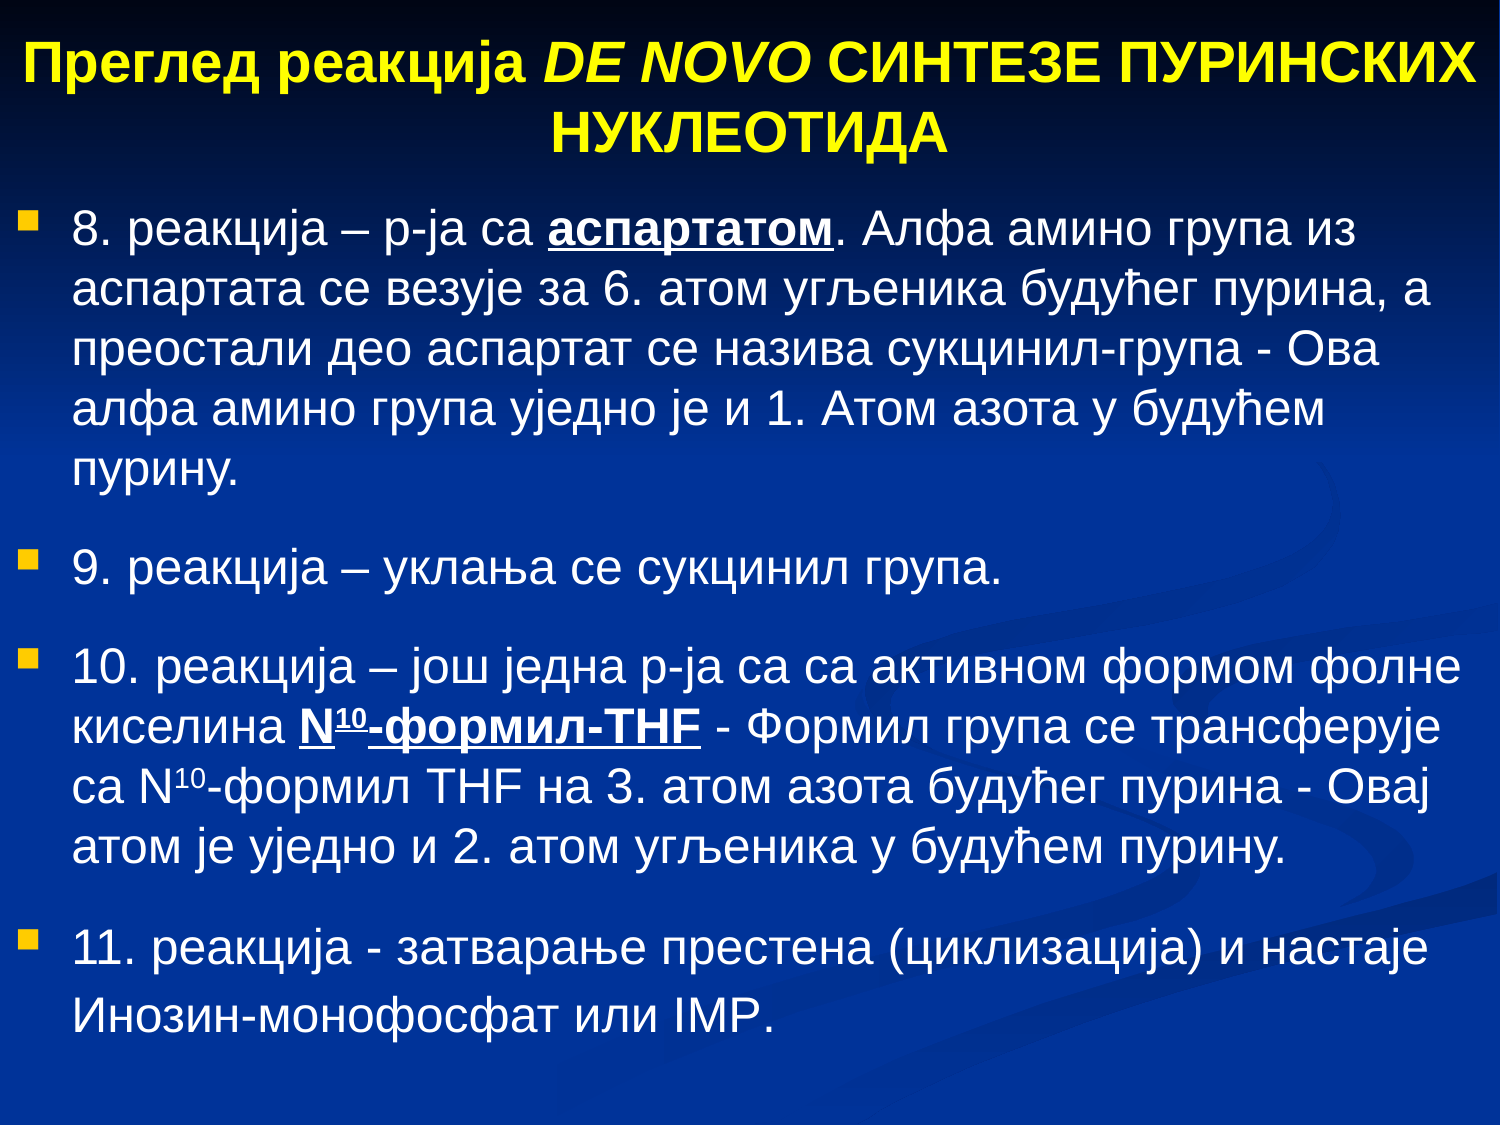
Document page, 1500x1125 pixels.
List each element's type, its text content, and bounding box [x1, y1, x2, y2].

text_box Преглед реакција DE NOVO СИНТЕЗЕ ПУРИНСКИХ НУКЛЕОТИДА [0, 0, 1500, 188]
list 8. реакција – р-ја са аспартатом. Алфа амино група из аспартата се везује за 6. атом угљеника будућег пурина, а преостали део аспартат се назива сукцинил-група - Ова алфа амино група уједно је и 1. Атом азота у будућем пурину. 9. реакција – уклања се сукцинил група. 10. реакција – још једна р-ја са са активном формом фолне киселина N10-формил-THF - Формил група се трансферује са N10-формил THF на 3. атом азота будућег пурина - Овај атом је уједно и 2. aтом угљеника у будућем пурину. 11. реакција - затварање престена (циклизација) и настаје Инозин-монофосфат или IMP. [0, 188, 1500, 1125]
